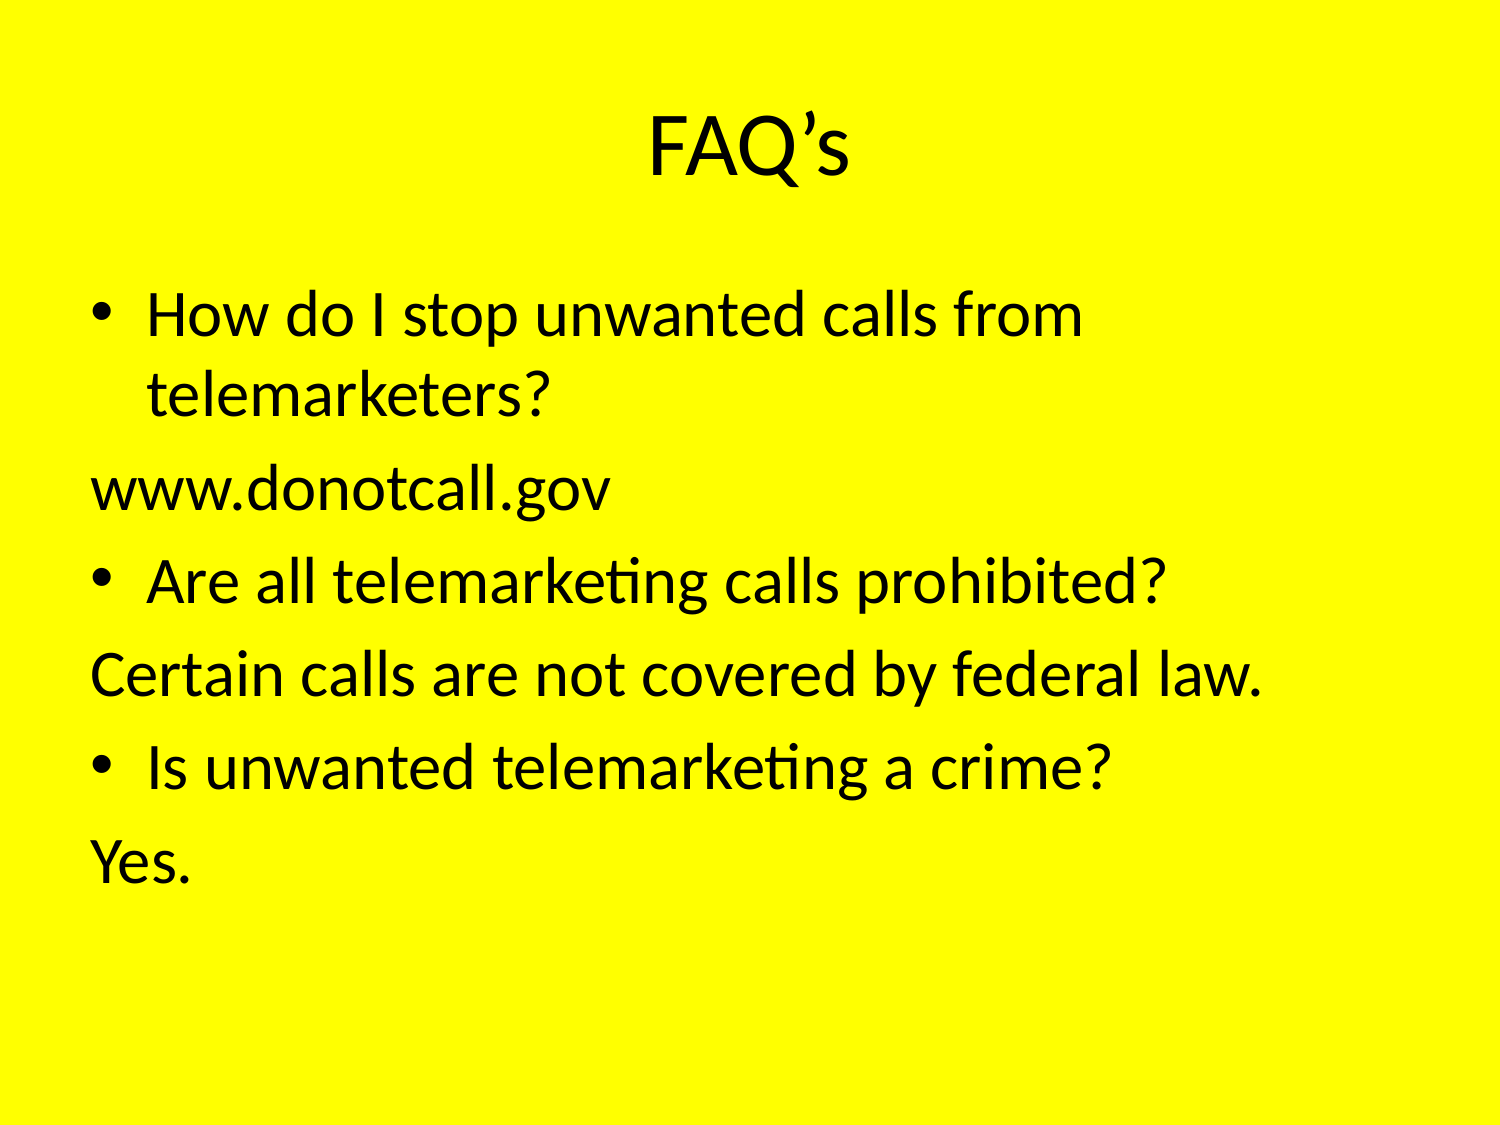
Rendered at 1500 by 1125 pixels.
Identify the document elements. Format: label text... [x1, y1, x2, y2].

list How do I stop unwanted calls from telemarketers? www.donotcall.gov Are all telemarketing calls prohibited? Certain calls are not covered by federal law. Is unwanted telemarketing a crime? Yes. [75, 262, 1425, 1005]
title FAQ’s [75, 45, 1425, 233]
